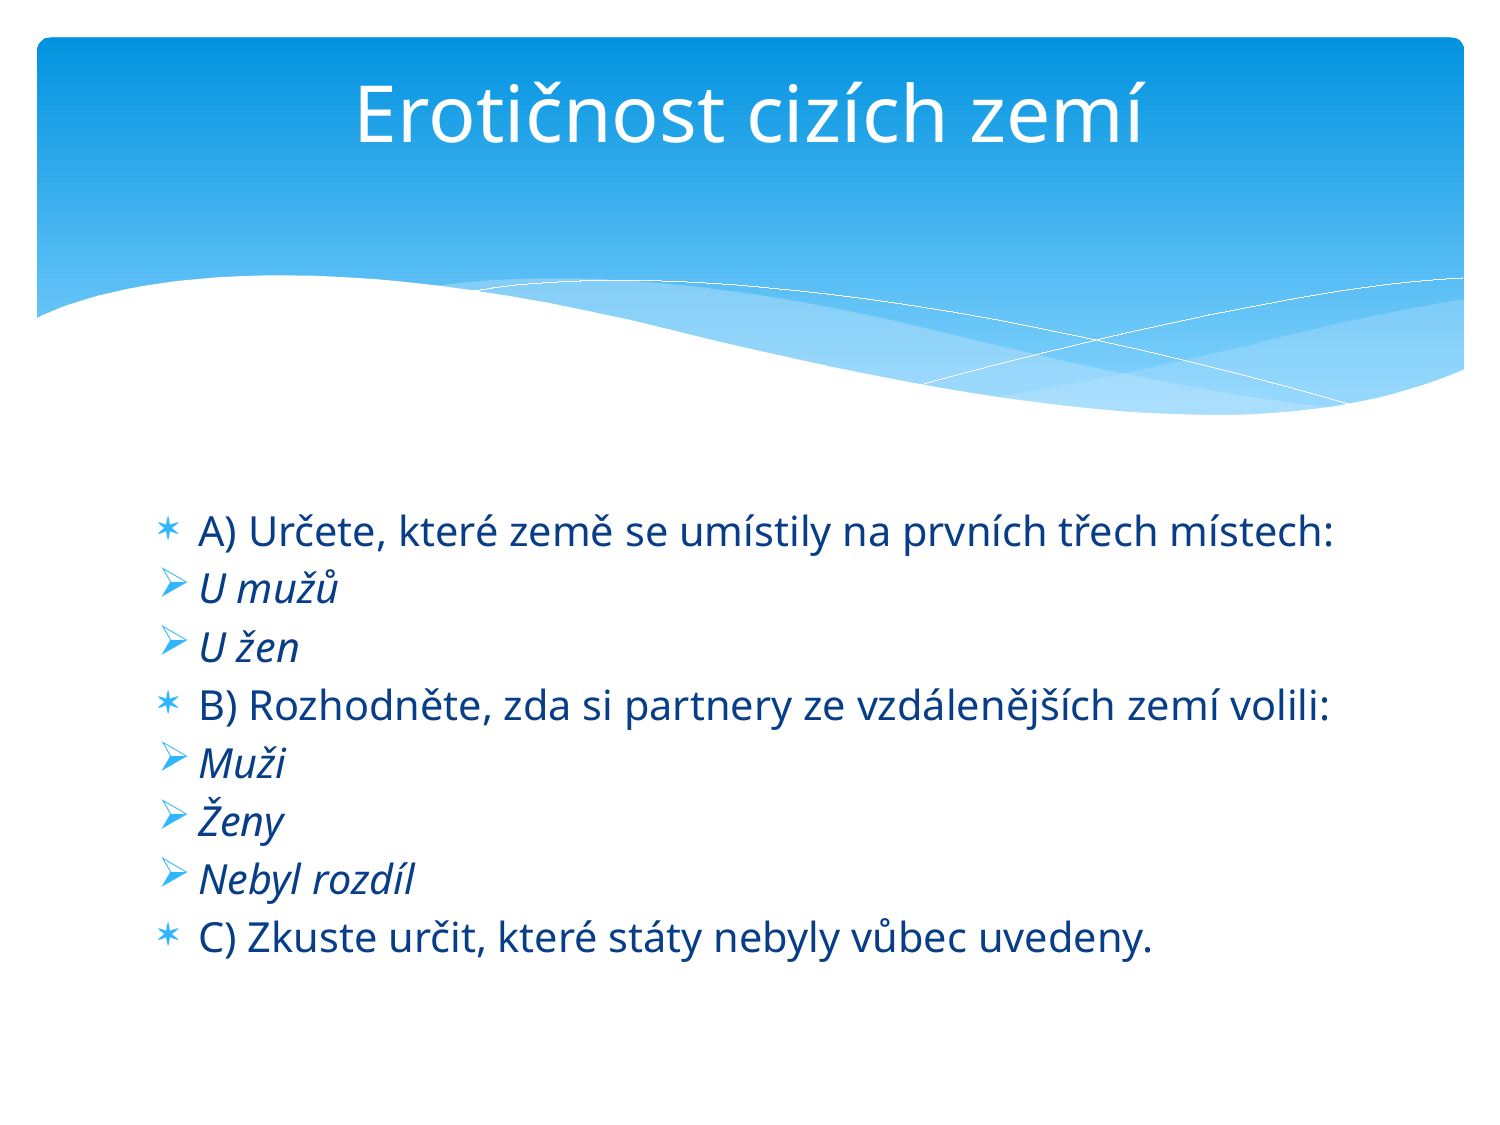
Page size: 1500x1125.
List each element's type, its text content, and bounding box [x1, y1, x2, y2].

list A) Určete, které země se umístily na prvních třech místech: U mužů U žen B) Rozhodněte, zda si partnery ze vzdálenějších zemí volili: Muži Ženy Nebyl rozdíl C) Zkuste určit, které státy nebyly vůbec uvedeny. [143, 438, 1359, 1005]
title Erotičnost cizích zemí [75, 55, 1425, 261]
